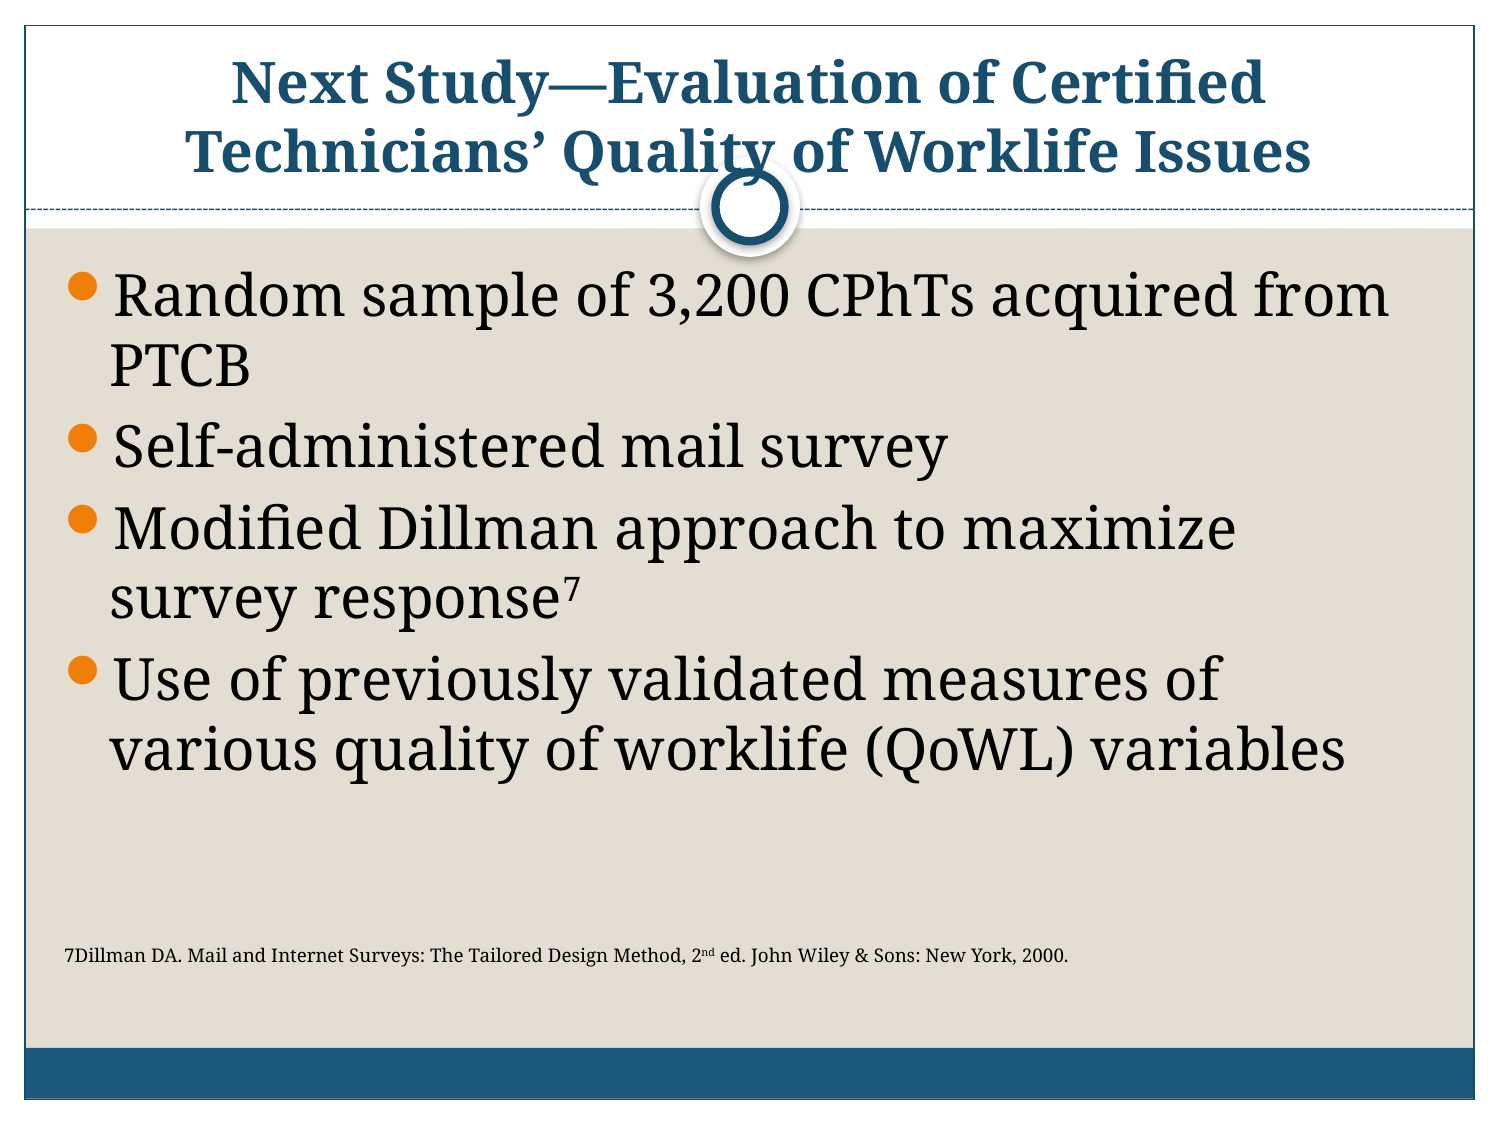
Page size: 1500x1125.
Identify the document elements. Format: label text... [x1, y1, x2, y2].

title Next Study—Evaluation of Certified Technicians’ Quality of Worklife Issues [49, 37, 1450, 192]
list Random sample of 3,200 CPhTs acquired from PTCB Self-administered mail survey Modified Dillman approach to maximize survey response7 Use of previously validated measures of various quality of worklife (QoWL) variables 7Dillman DA. Mail and Internet Surveys: The Tailored Design Method, 2nd ed. John Wiley & Sons: New York, 2000. [49, 250, 1445, 1001]
